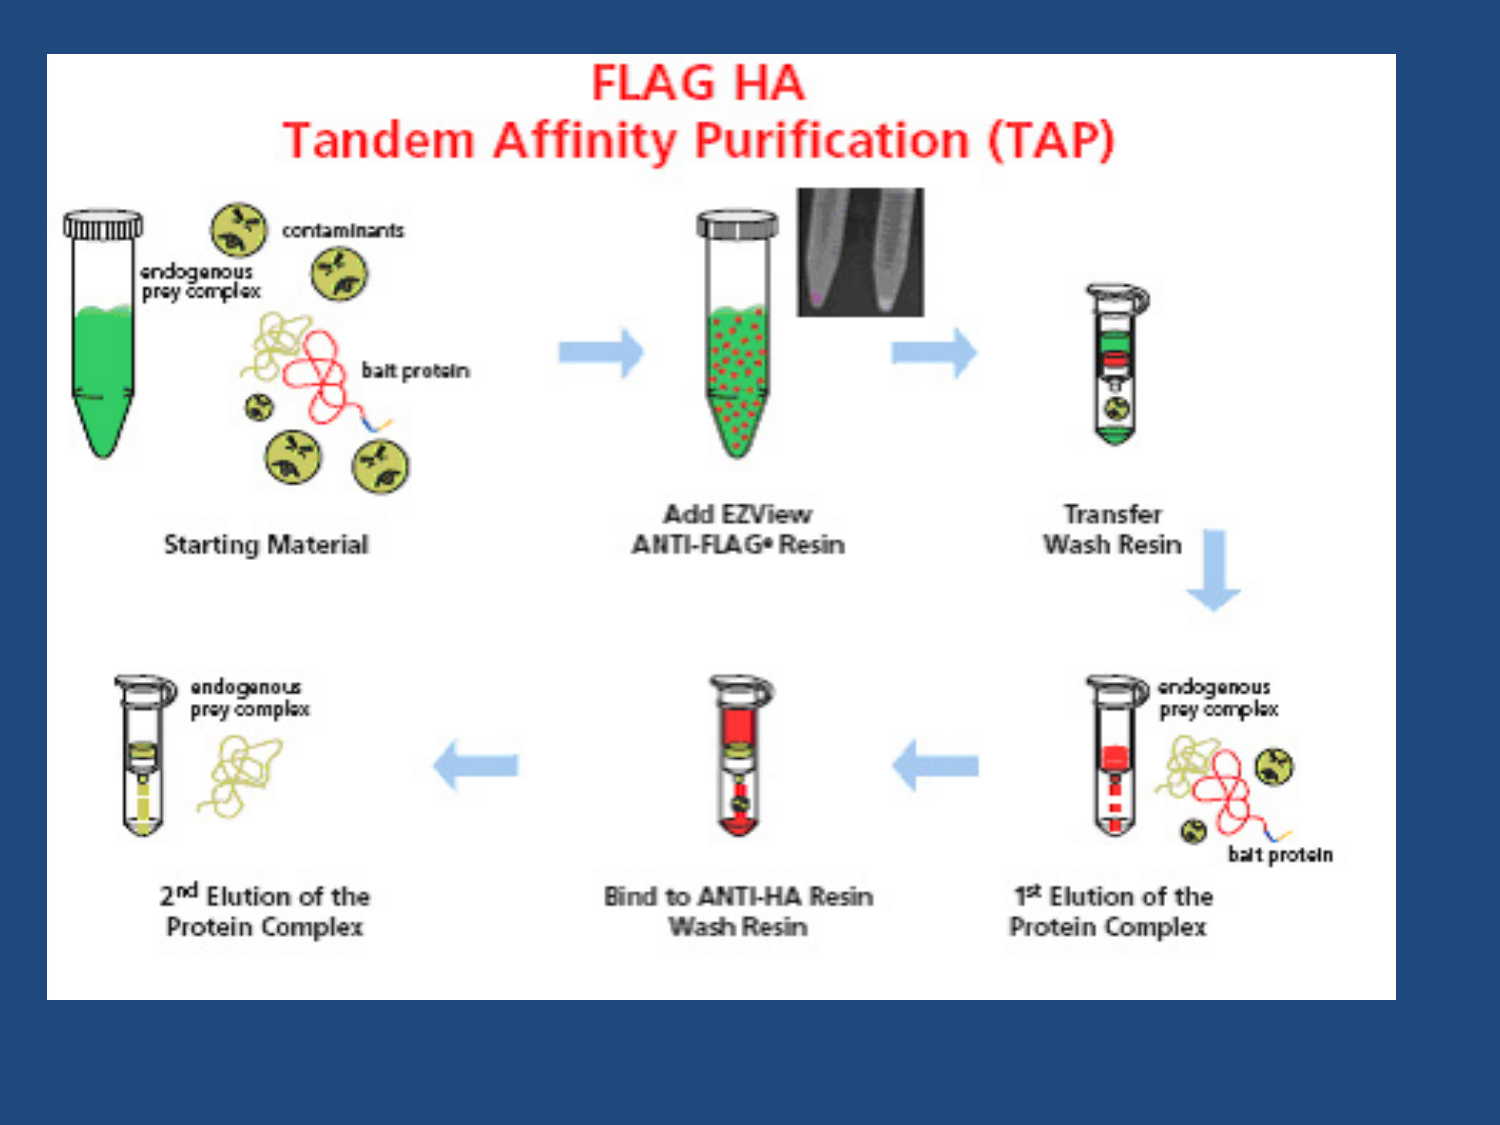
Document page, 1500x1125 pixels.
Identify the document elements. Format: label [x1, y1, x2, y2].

picture [46, 54, 1396, 1000]
